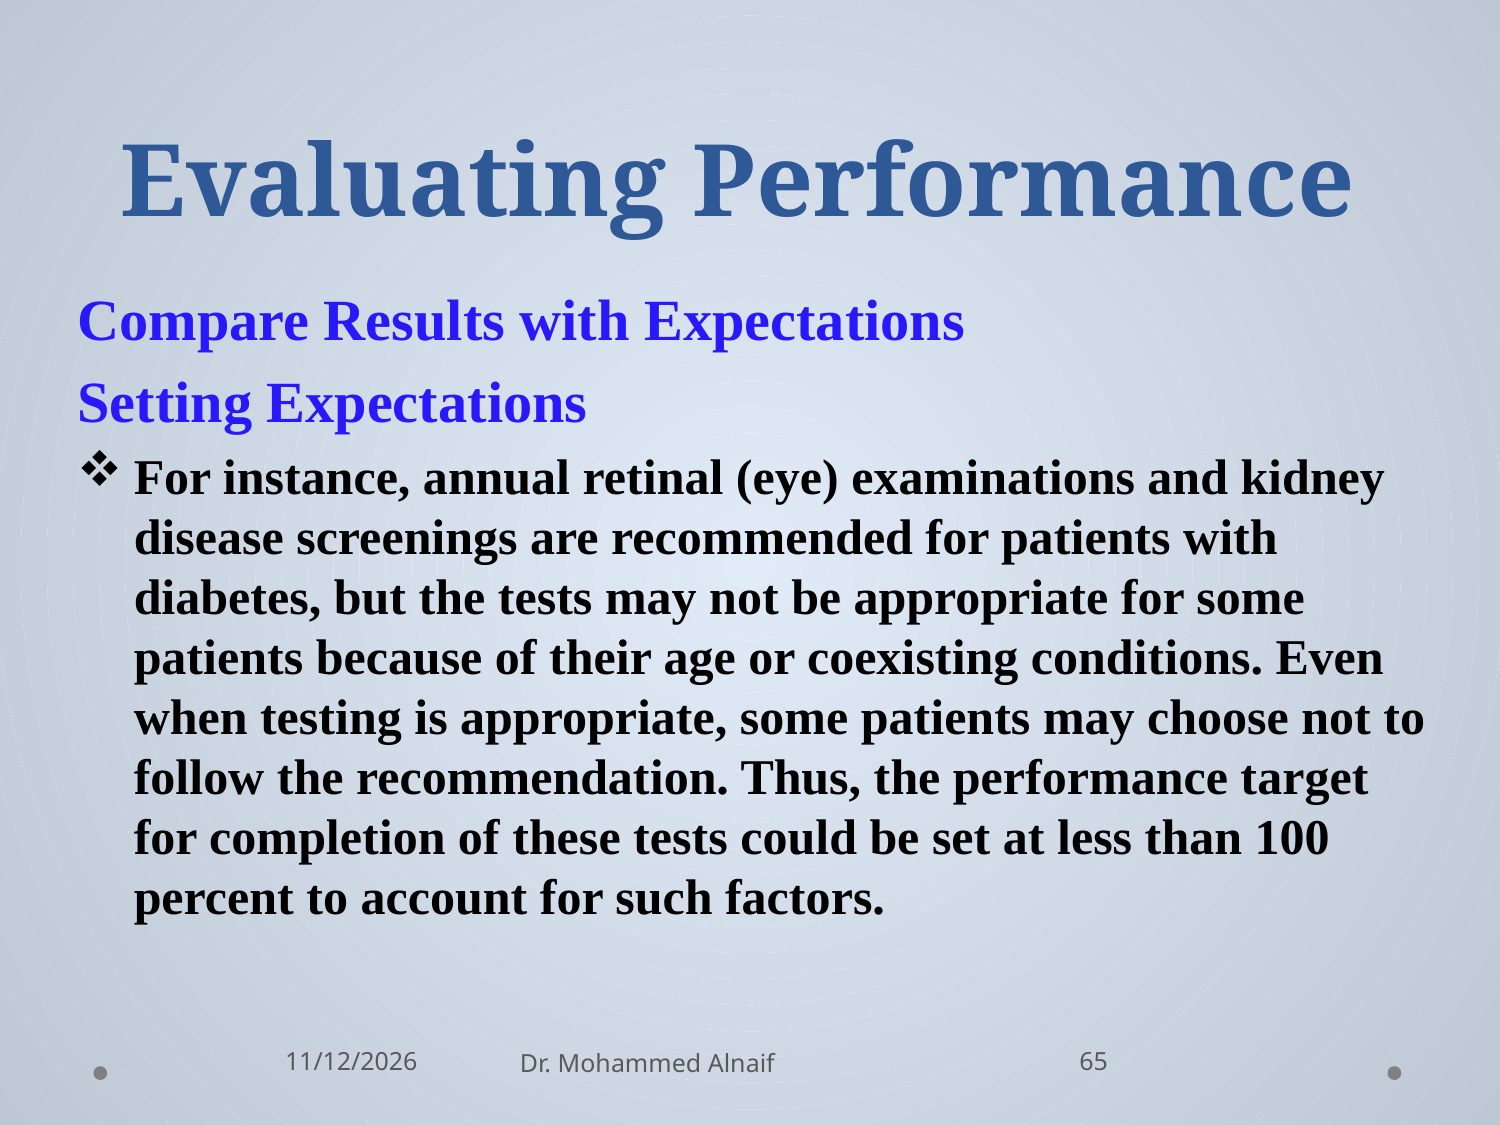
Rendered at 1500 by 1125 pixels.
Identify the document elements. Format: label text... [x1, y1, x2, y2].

footer Dr. Mohammed Alnaif [512, 1025, 988, 1100]
subtitle Compare Results with Expectations Setting Expectations For instance, annual retinal (eye) examinations and kidney disease screenings are recommended for patients with diabetes, but the tests may not be appropriate for some patients because of their age or coexisting conditions. Even when testing is appropriate, some patients may choose not to follow the recommendation. Thus, the performance target for completion of these tests could be set at less than 100 percent to account for such factors. [62, 275, 1450, 1013]
title Evaluating Performance [100, 78, 1376, 244]
slide_number 65 [1074, 1025, 1425, 1100]
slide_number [75, 1025, 425, 1100]
